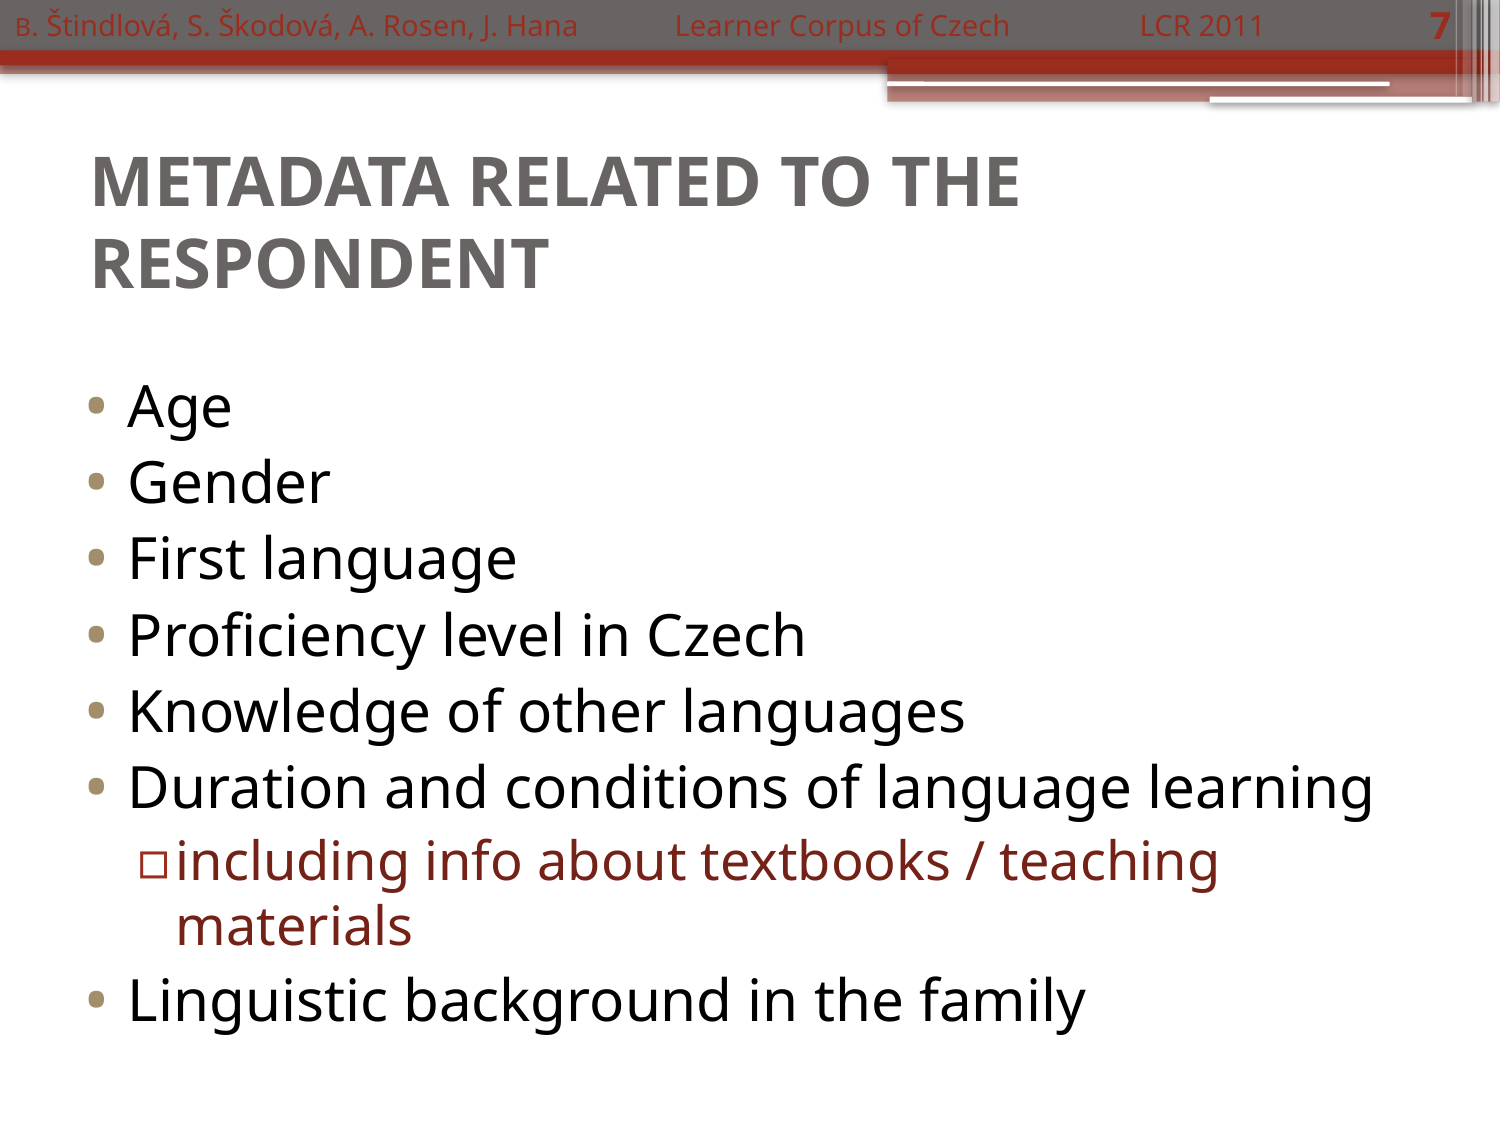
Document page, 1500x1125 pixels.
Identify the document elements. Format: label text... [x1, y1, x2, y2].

slide_number 7 [1341, 0, 1466, 61]
list Age Gender First language Proficiency level in Czech Knowledge of other languages Duration and conditions of language learning including info about textbooks / teaching materials Linguistic background in the family [53, 361, 1447, 1079]
text_box B. Štindlová, S. Škodová, A. Rosen, J. Hana Learner Corpus of Czech LCR 2011 [0, 0, 1341, 75]
title METADATA RELATED TO THE RESPONDENT [75, 149, 1459, 291]
